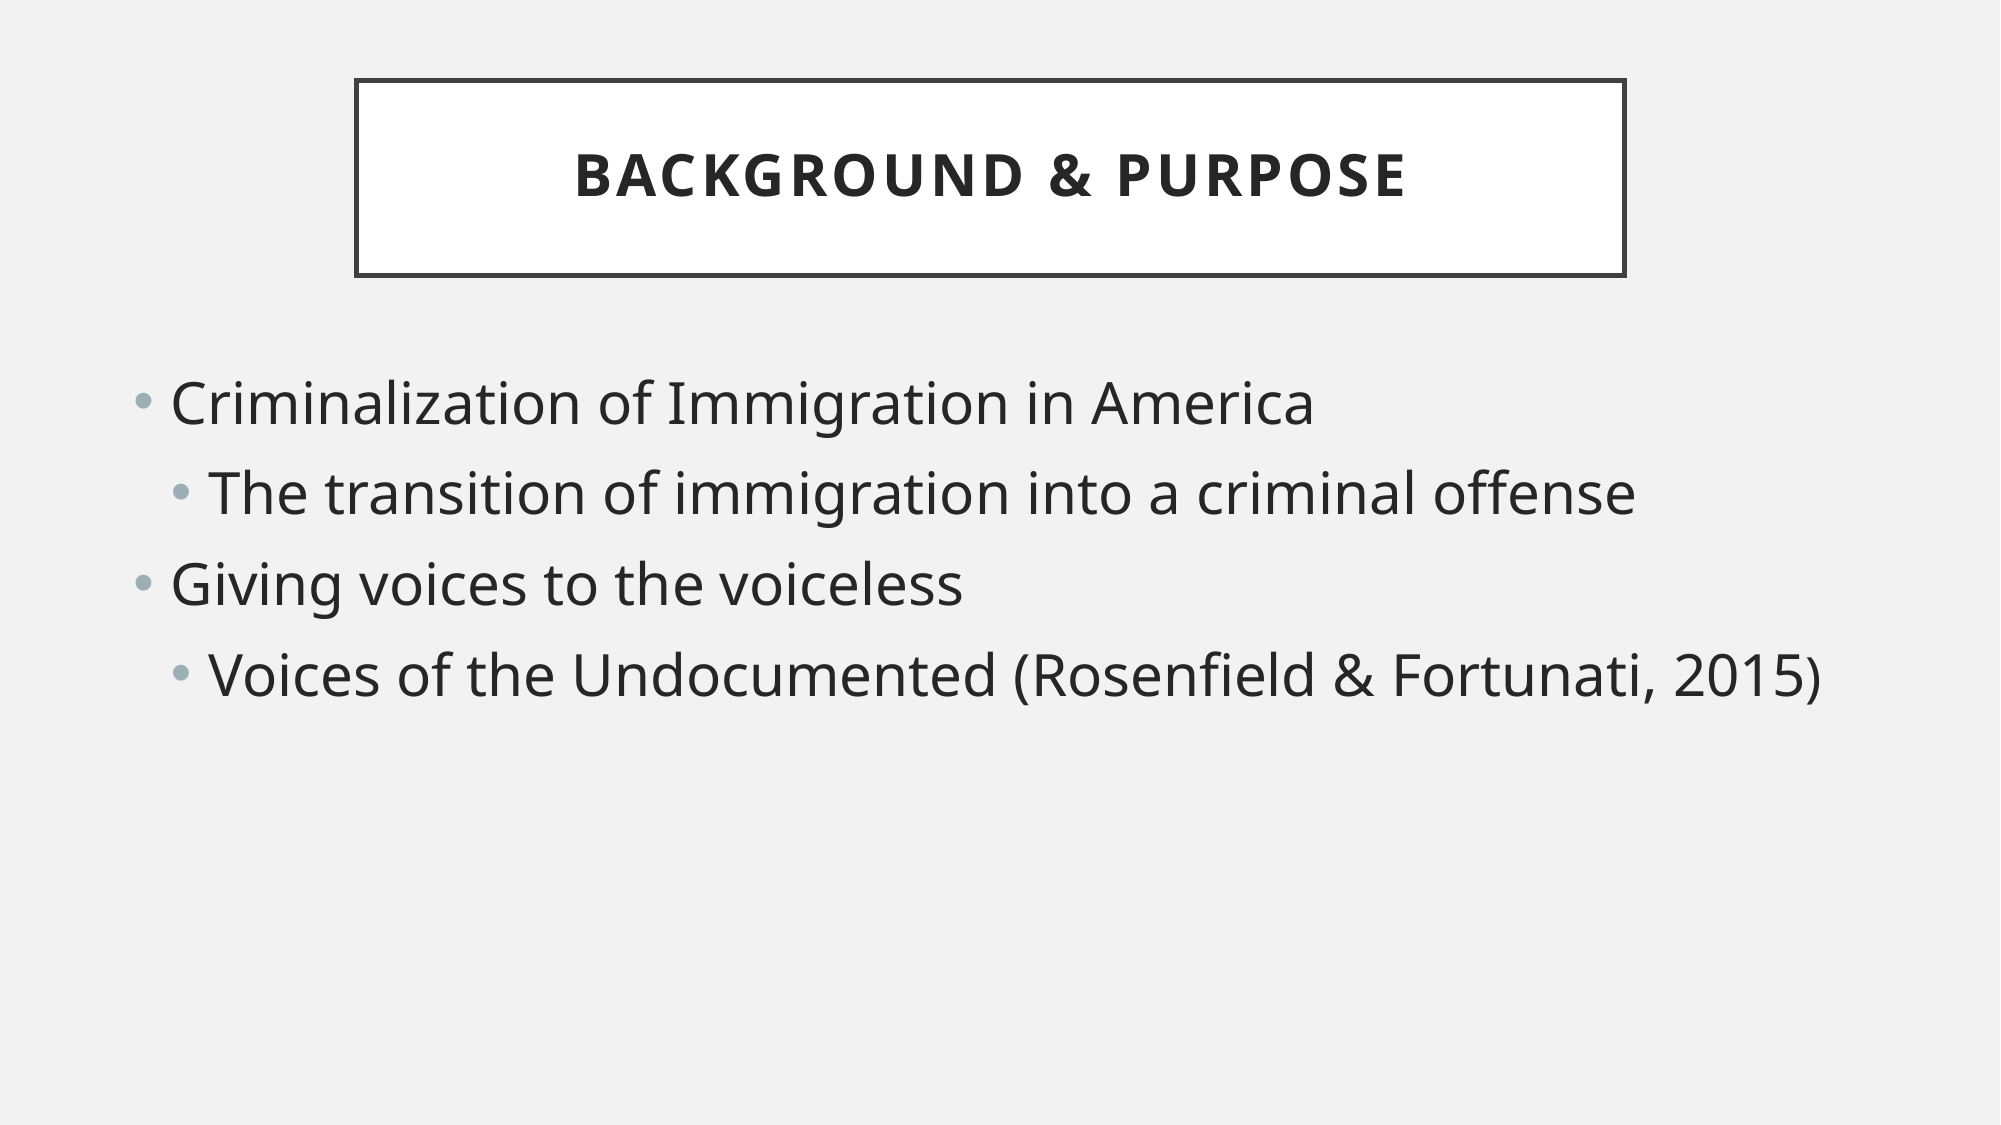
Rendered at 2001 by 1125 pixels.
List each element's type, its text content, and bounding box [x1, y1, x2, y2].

list Criminalization of Immigration in America The transition of immigration into a criminal offense Giving voices to the voiceless Voices of the Undocumented (Rosenfield & Fortunati, 2015) [118, 358, 1863, 1086]
title Background & Purpose [354, 78, 1627, 278]
